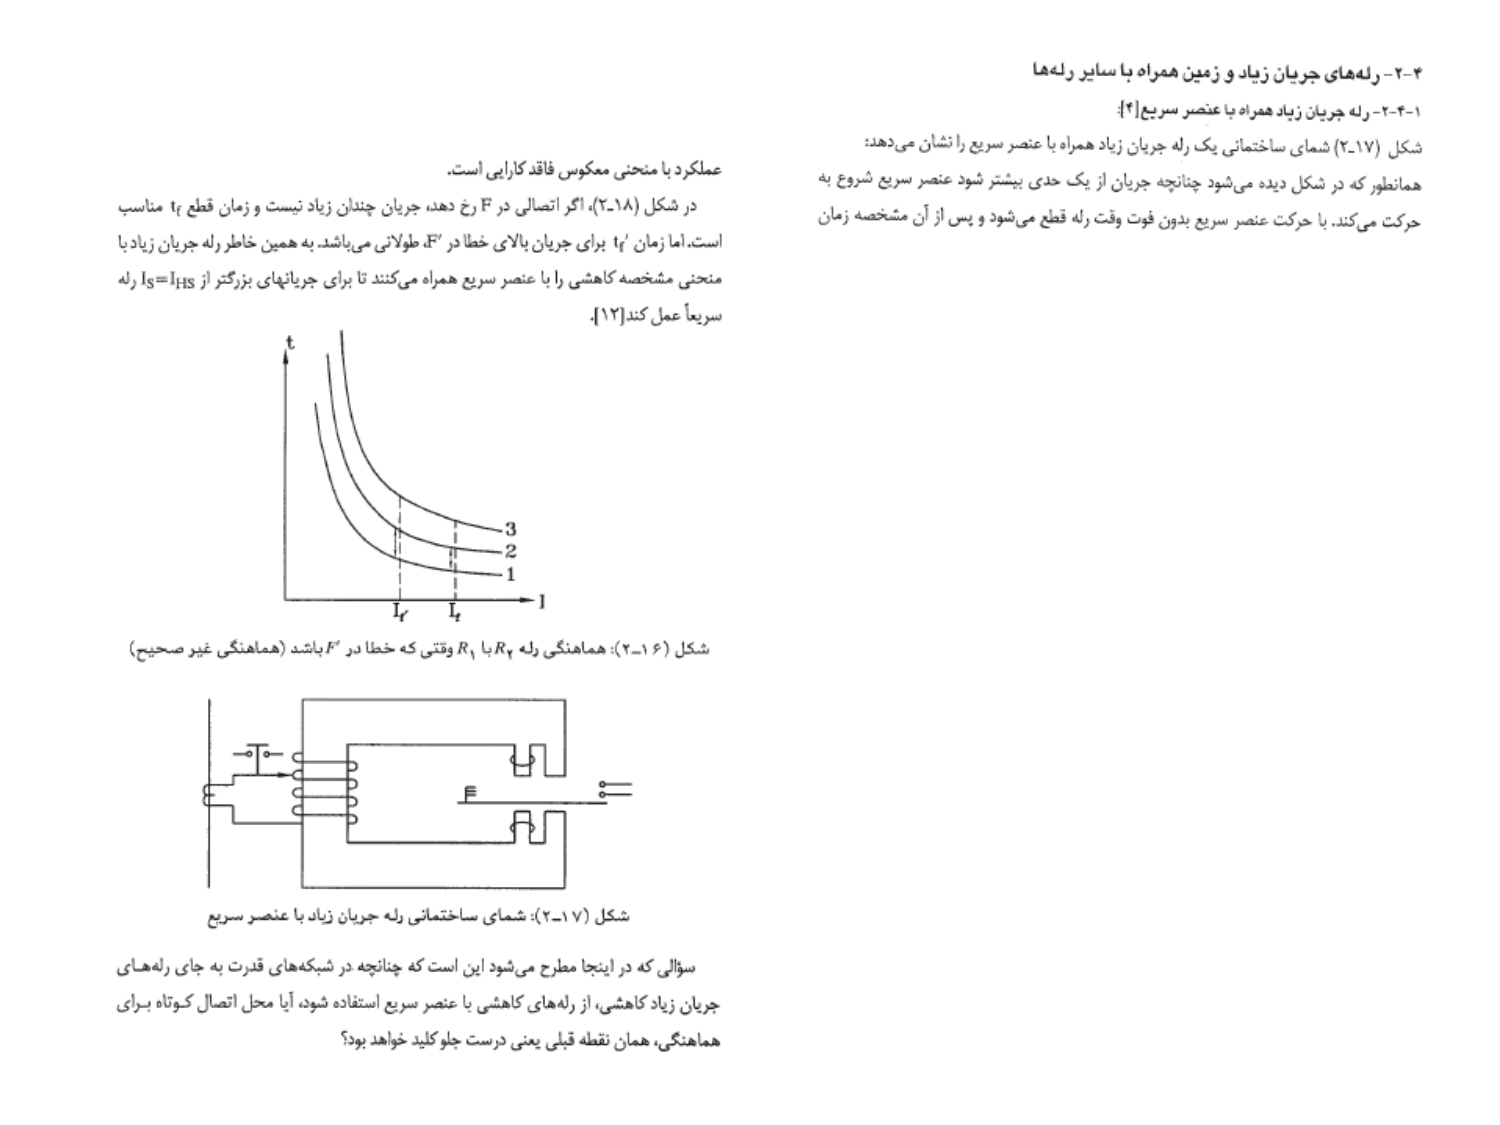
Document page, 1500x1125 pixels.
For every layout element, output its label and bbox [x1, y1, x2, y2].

picture [60, 136, 751, 1094]
picture [785, 54, 1444, 274]
